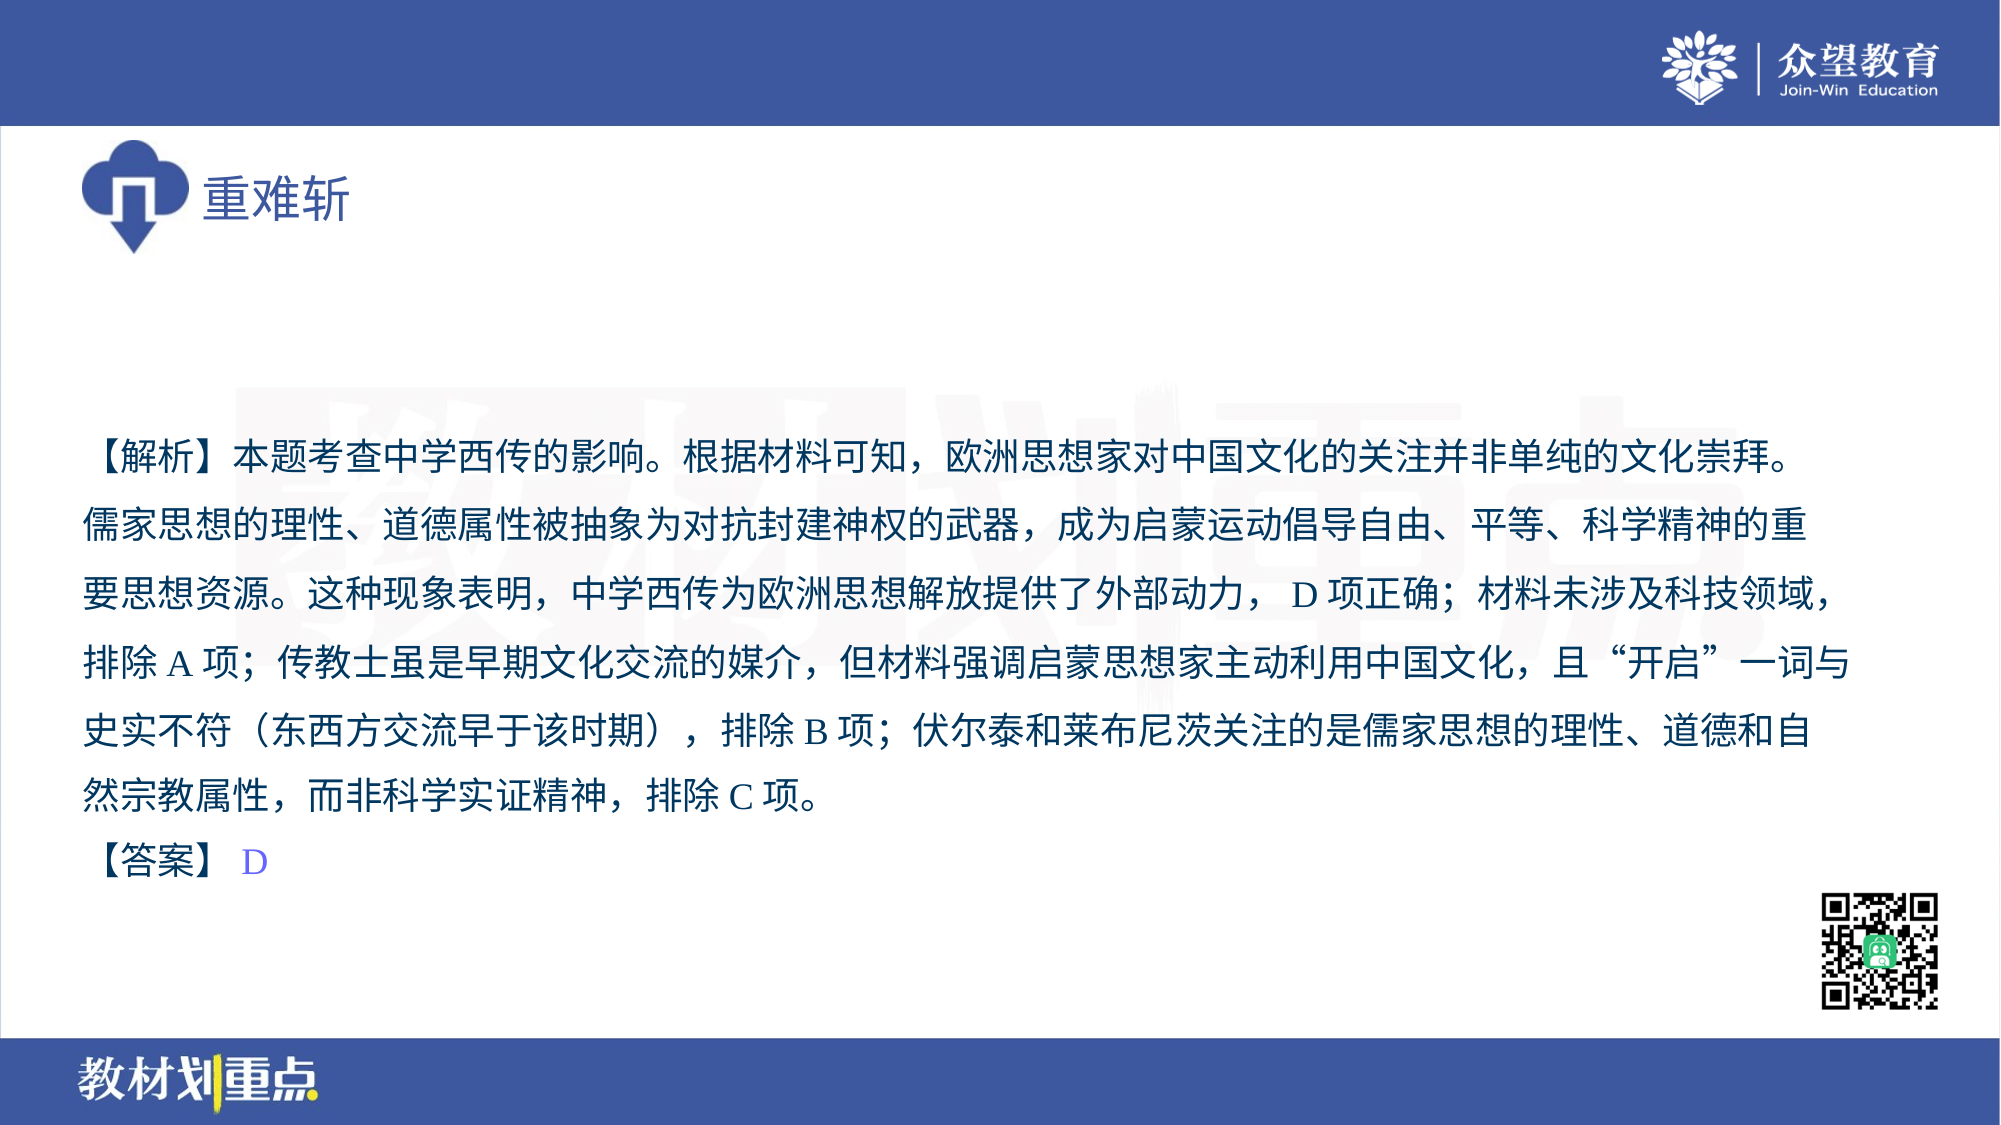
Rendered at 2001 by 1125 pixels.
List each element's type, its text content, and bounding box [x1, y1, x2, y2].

text_box 【答案】D [82, 814, 1817, 875]
text_box 【解析】本题考查中学西传的影响。根据材料可知，欧洲思想家对中国文化的关注并非单纯的文化崇拜。 儒家思想的理性、道德属性被抽象为对抗封建神权的武器，成为启蒙运动倡导自由、平等、科学精神的重 要思想资源。这种现象表明，中学西传为欧洲思想解放提供了外部动力，D项正确；材料未涉及科技领域， 排除A项；传教士虽是早期文化交流的媒介，但材料强调启蒙思想家主动利用中国文化，且“开启”一词与 史实不符（东西方交流早于该时期），排除B项；伏尔泰和莱布尼茨关注的是儒家思想的理性、道德和自 然宗教属性，而非科学实证精神，排除C项。 [82, 408, 1817, 811]
picture [0, 0, 2000, 1125]
